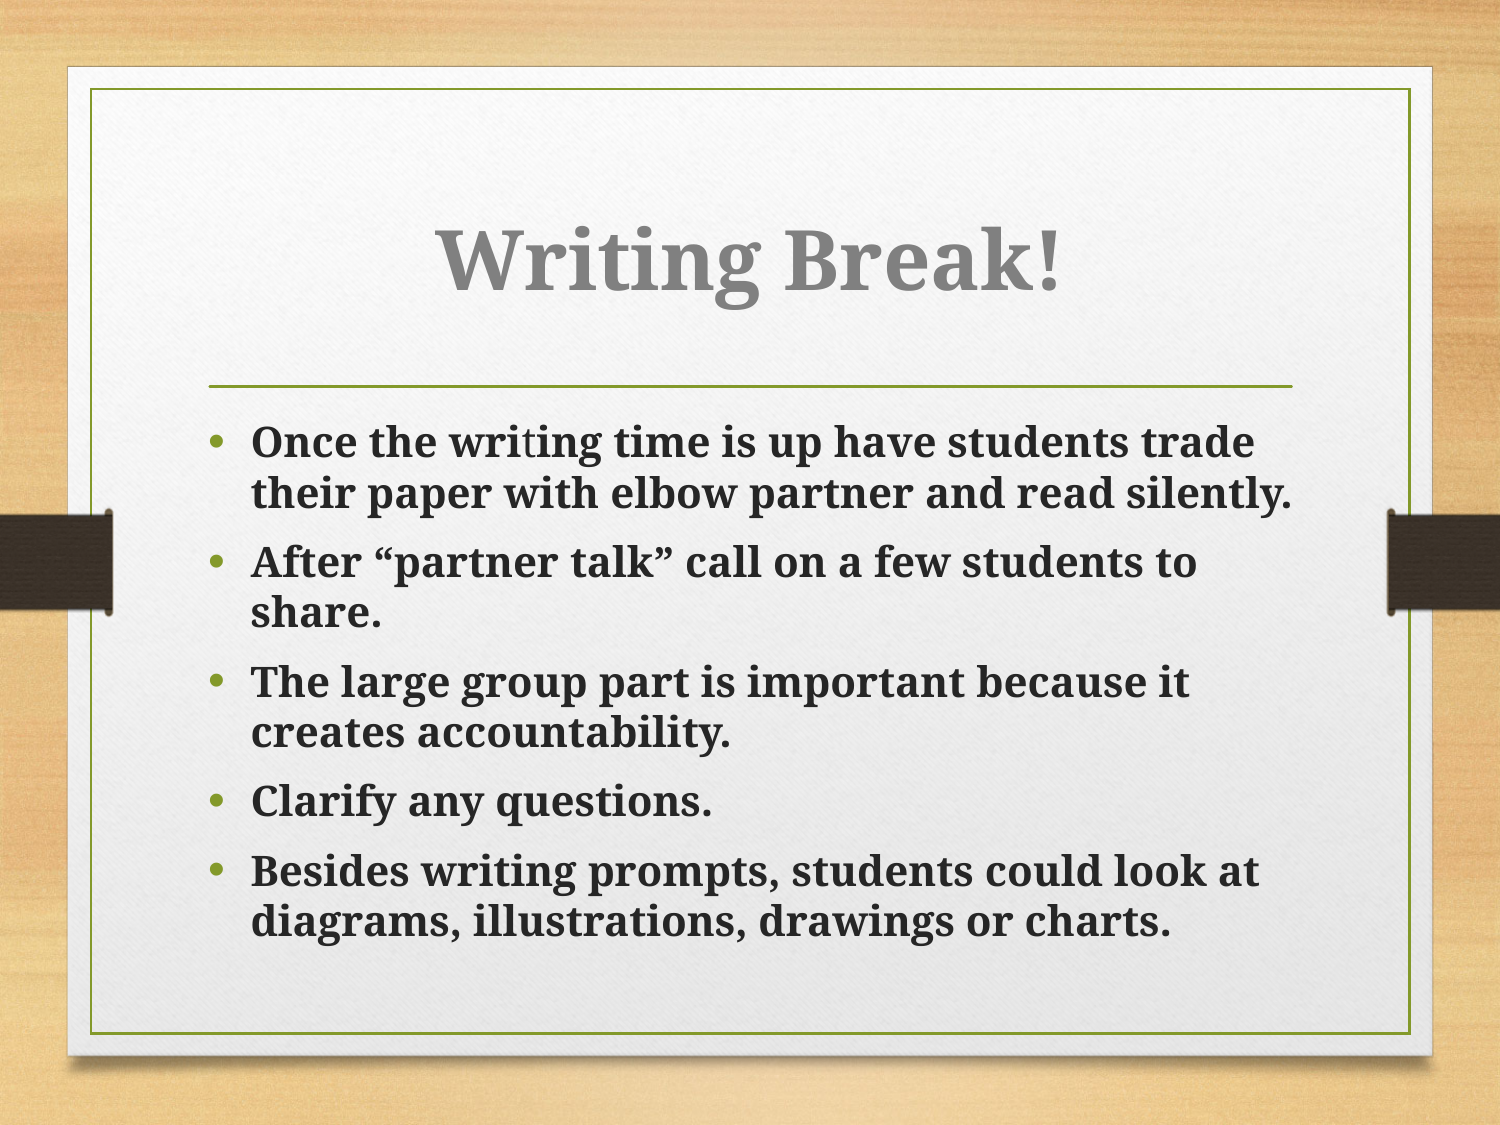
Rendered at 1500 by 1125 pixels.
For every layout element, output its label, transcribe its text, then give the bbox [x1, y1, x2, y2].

title Writing Break! [193, 150, 1309, 365]
list Once the writing time is up have students trade their paper with elbow partner and read silently. After “partner talk” call on a few students to share. The large group part is important because it creates accountability. Clarify any questions. Besides writing prompts, students could look at diagrams, illustrations, drawings or charts. [193, 408, 1309, 974]
picture [0, 0, 1500, 1125]
